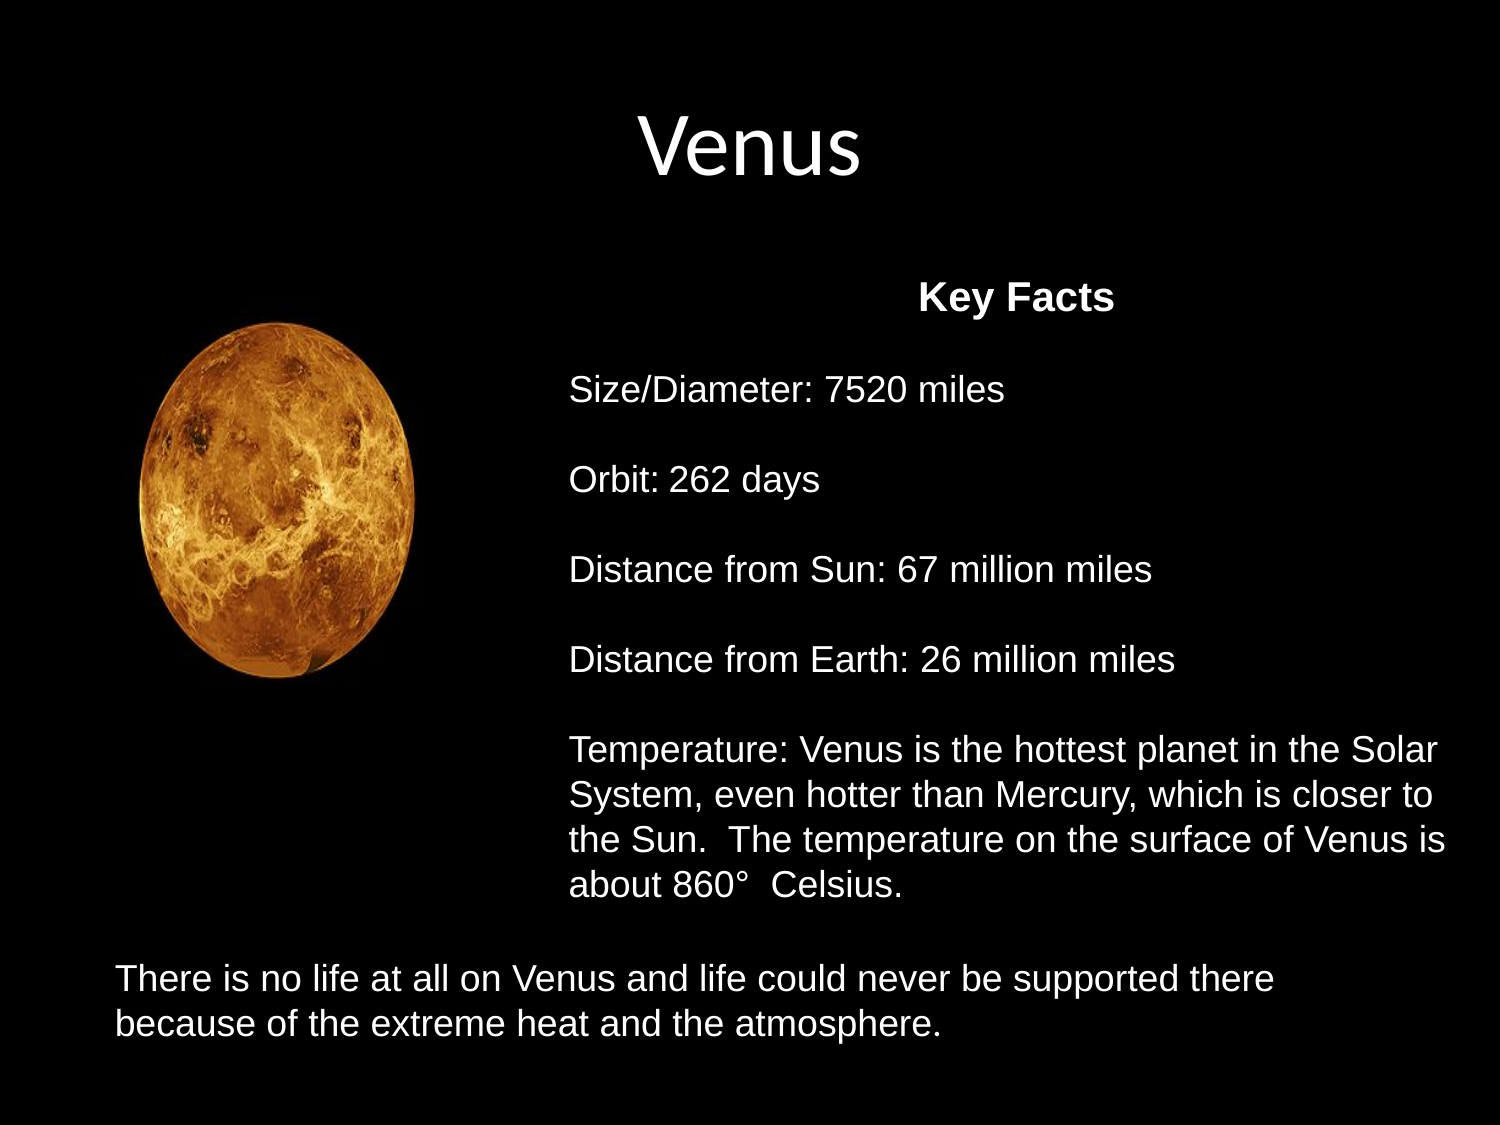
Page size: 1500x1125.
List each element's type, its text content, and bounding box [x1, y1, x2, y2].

text_box There is no life at all on Venus and life could never be supported there because of the extreme heat and the atmosphere. [100, 947, 1425, 1052]
title Venus [75, 45, 1425, 233]
text_box Key Facts Size/Diameter: 7520 miles Orbit: 262 days Distance from Sun: 67 million miles Distance from Earth: 26 million miles Temperature: Venus is the hottest planet in the Solar System, even hotter than Mercury, which is closer to the Sun. The temperature on the surface of Venus is about 860° Celsius. [553, 262, 1480, 912]
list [0, 302, 554, 699]
